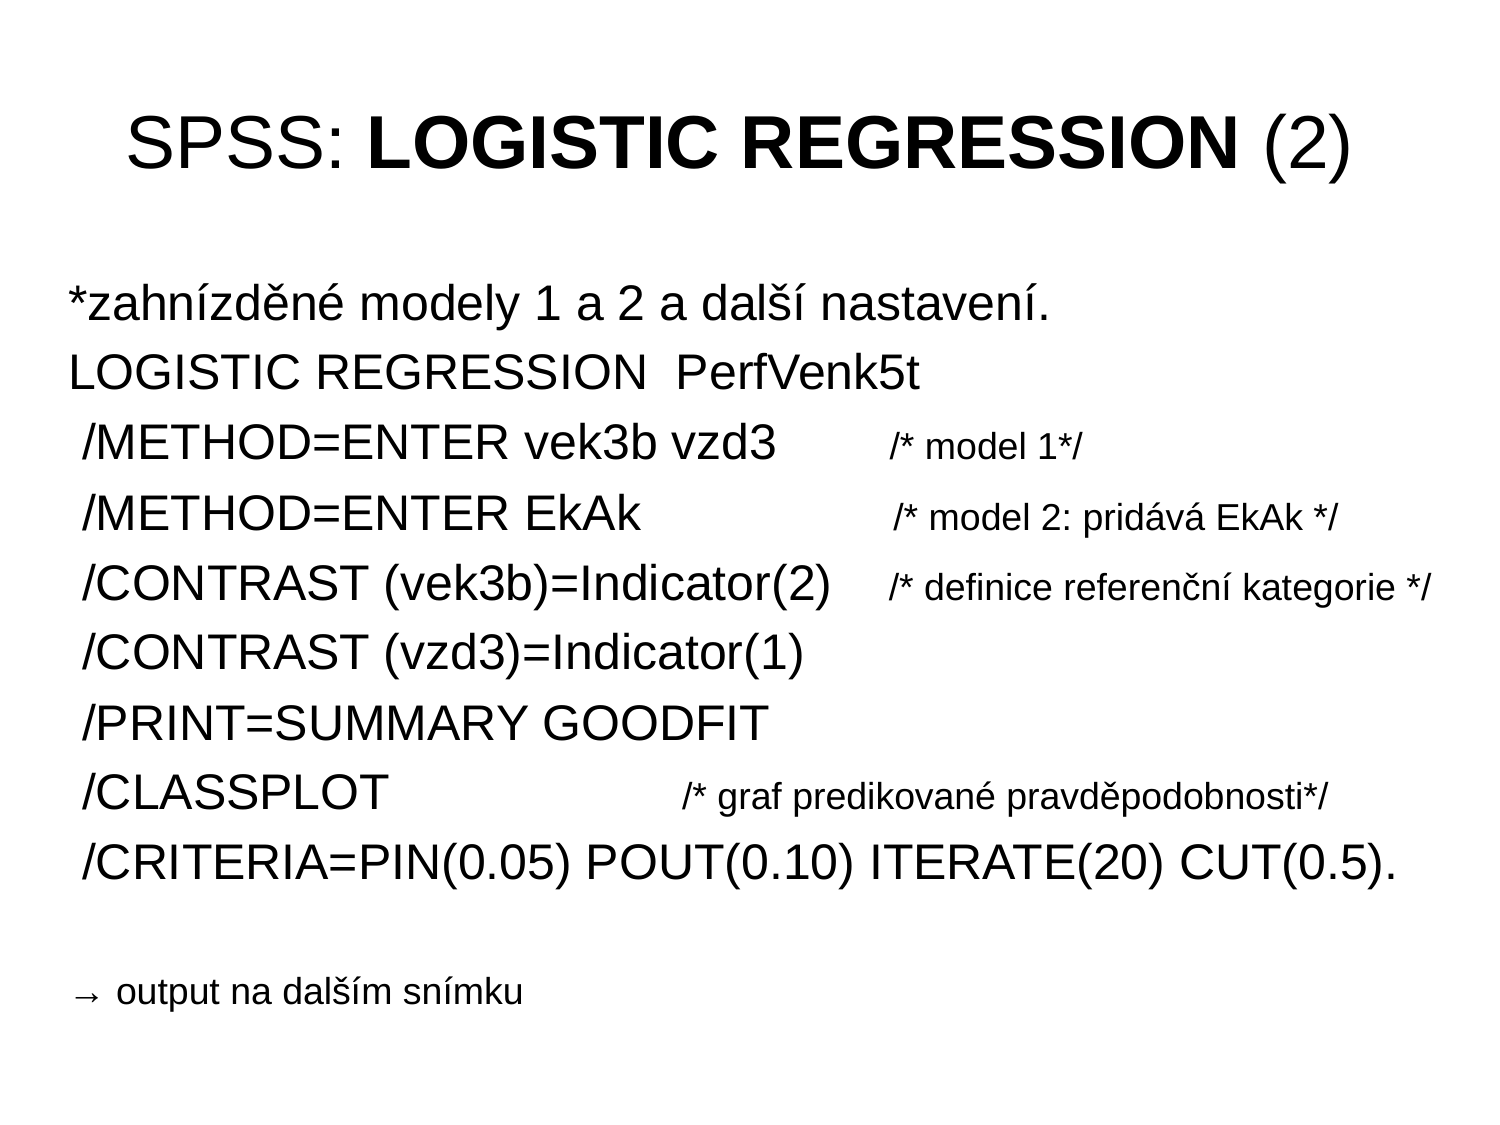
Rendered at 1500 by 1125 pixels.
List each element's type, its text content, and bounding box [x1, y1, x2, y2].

title SPSS: LOGISTIC REGRESSION (2) [75, 45, 1425, 233]
list *zahnízděné modely 1 a 2 a další nastavení. LOGISTIC REGRESSION PerfVenk5t /METHOD=ENTER vek3b vzd3 /* model 1*/ /METHOD=ENTER EkAk /* model 2: pridává EkAk */ /CONTRAST (vek3b)=Indicator(2) /* definice referenční kategorie */ /CONTRAST (vzd3)=Indicator(1) /PRINT=SUMMARY GOODFIT /CLASSPLOT /* graf predikované pravděpodobnosti*/ /CRITERIA=PIN(0.05) POUT(0.10) ITERATE(20) CUT(0.5). → output na dalším snímku [53, 262, 1459, 1005]
